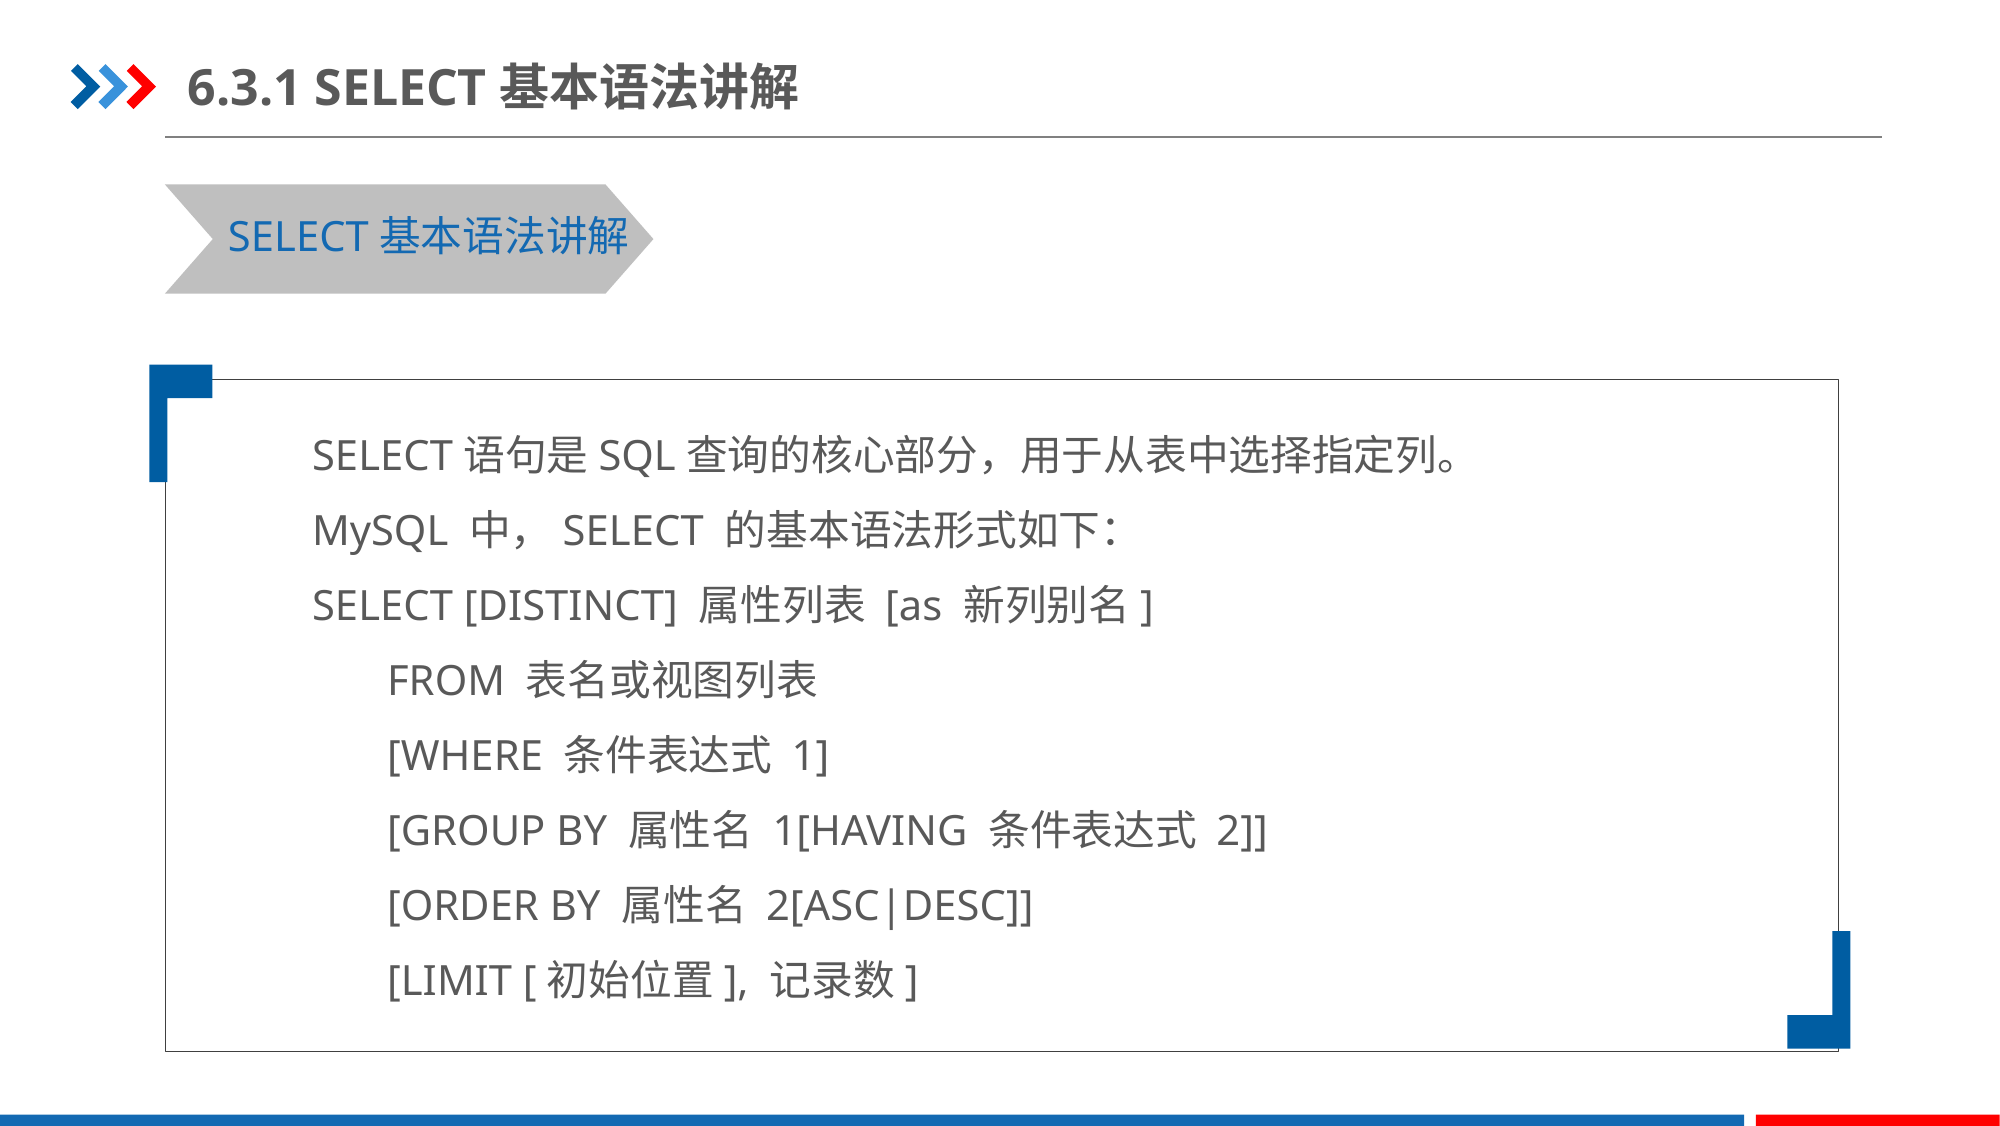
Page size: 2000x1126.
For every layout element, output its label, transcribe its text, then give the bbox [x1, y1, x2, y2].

text_box [163, 378, 1841, 1053]
text_box SELECT基本语法讲解 [213, 202, 645, 267]
text_box [147, 363, 215, 484]
text_box 6.3.1 SELECT基本语法讲解 [187, 43, 827, 127]
text_box [645, 229, 654, 249]
text_box [164, 184, 629, 294]
text_box [1785, 929, 1852, 1051]
